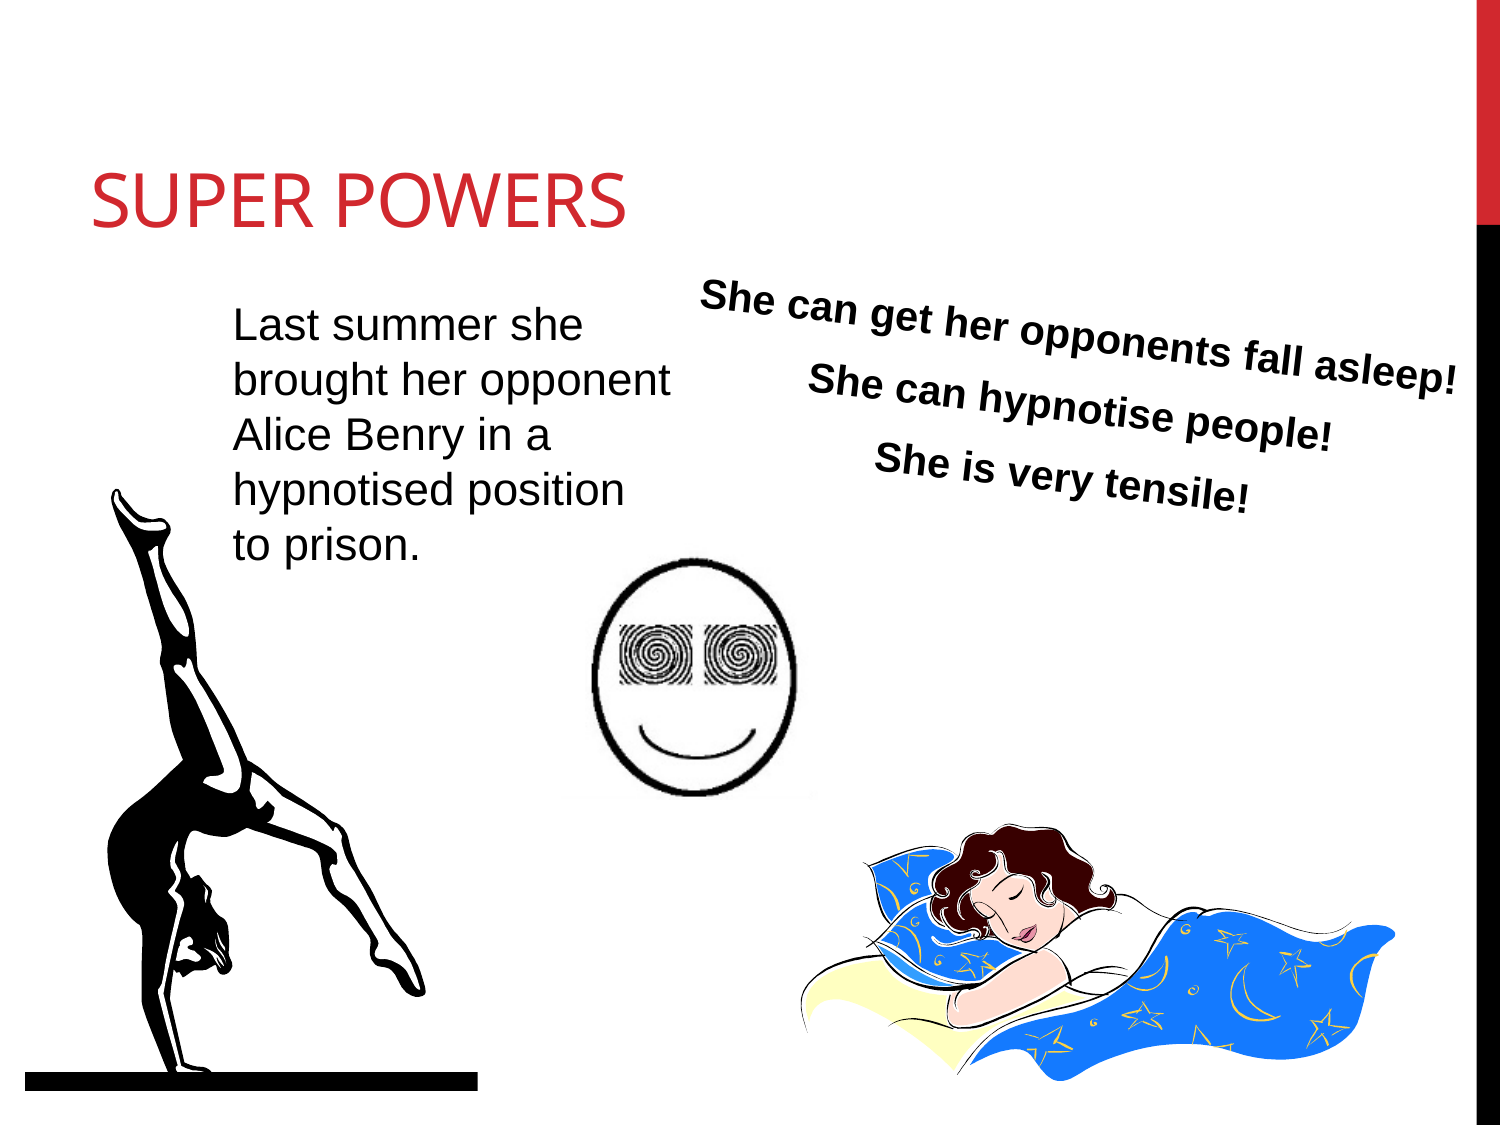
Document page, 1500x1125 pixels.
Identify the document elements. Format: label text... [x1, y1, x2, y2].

title Super powers [75, 25, 1025, 250]
picture [784, 822, 1412, 1092]
list She can get her opponents fall asleep! She can hypnotise people! She is very tensile! [673, 255, 1489, 741]
text_box Last summer she brought her opponent Alice Benry in a hypnotised position to prison. [217, 287, 690, 577]
picture [560, 542, 818, 801]
picture [24, 483, 479, 1092]
